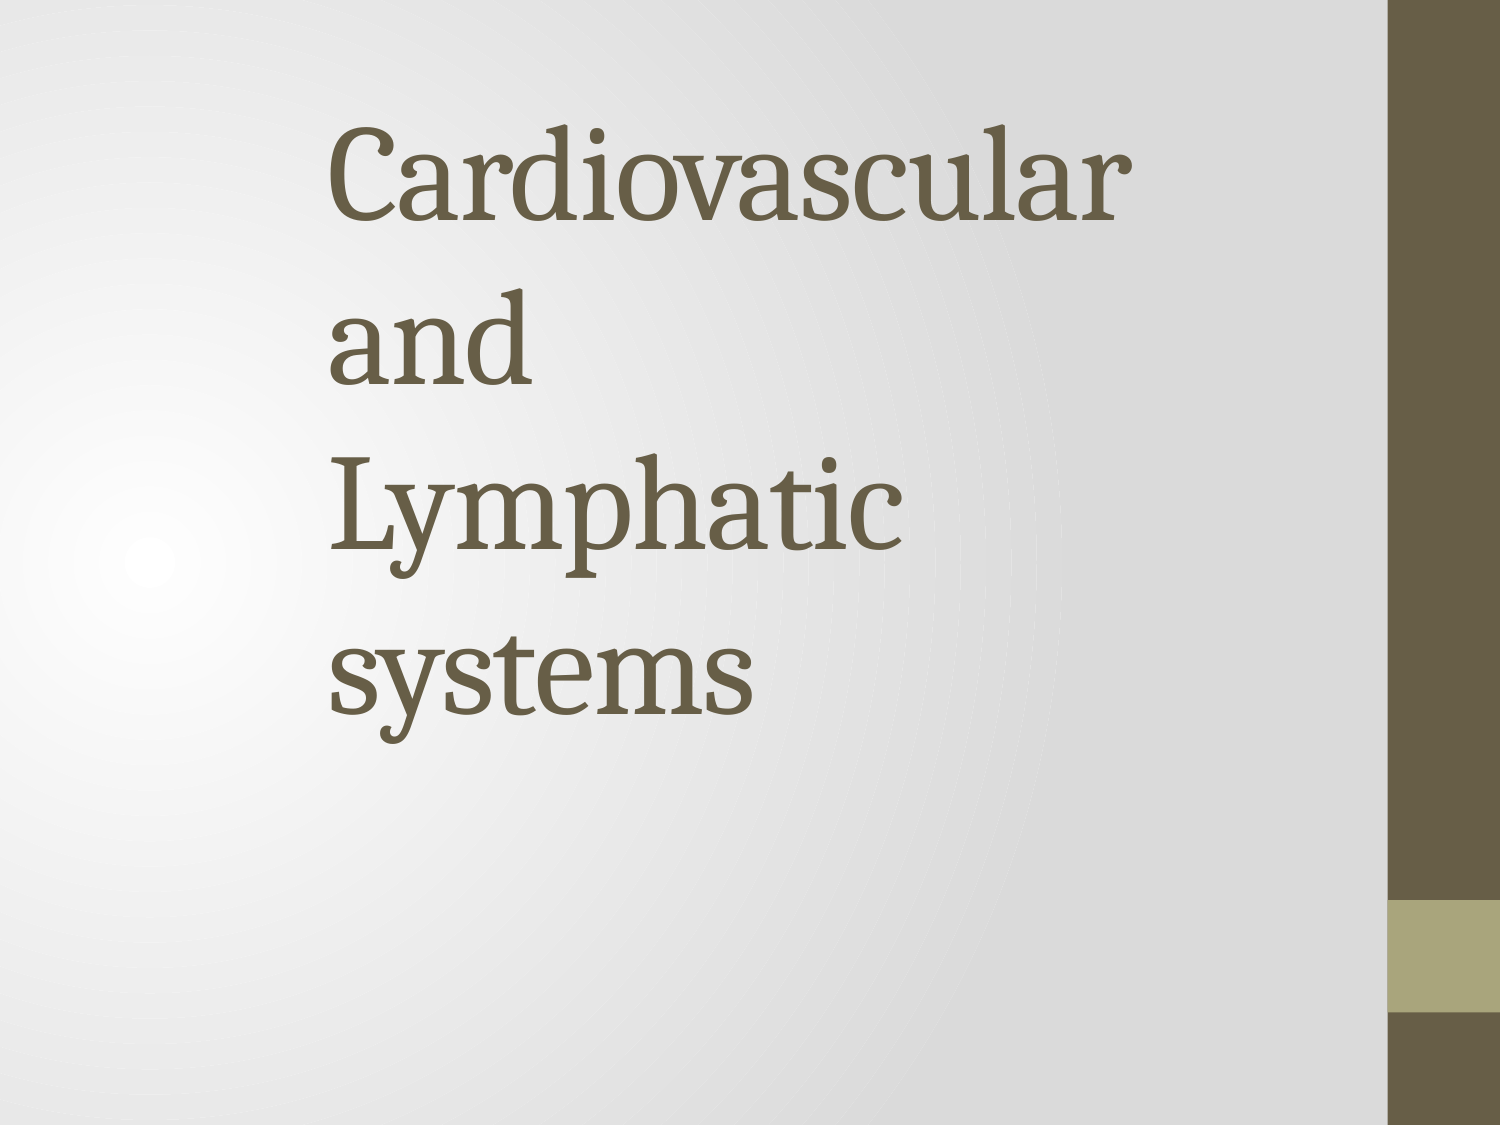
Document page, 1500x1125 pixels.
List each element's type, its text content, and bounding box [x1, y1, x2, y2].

title Cardiovascular and Lymphatic systems [312, 49, 1225, 750]
